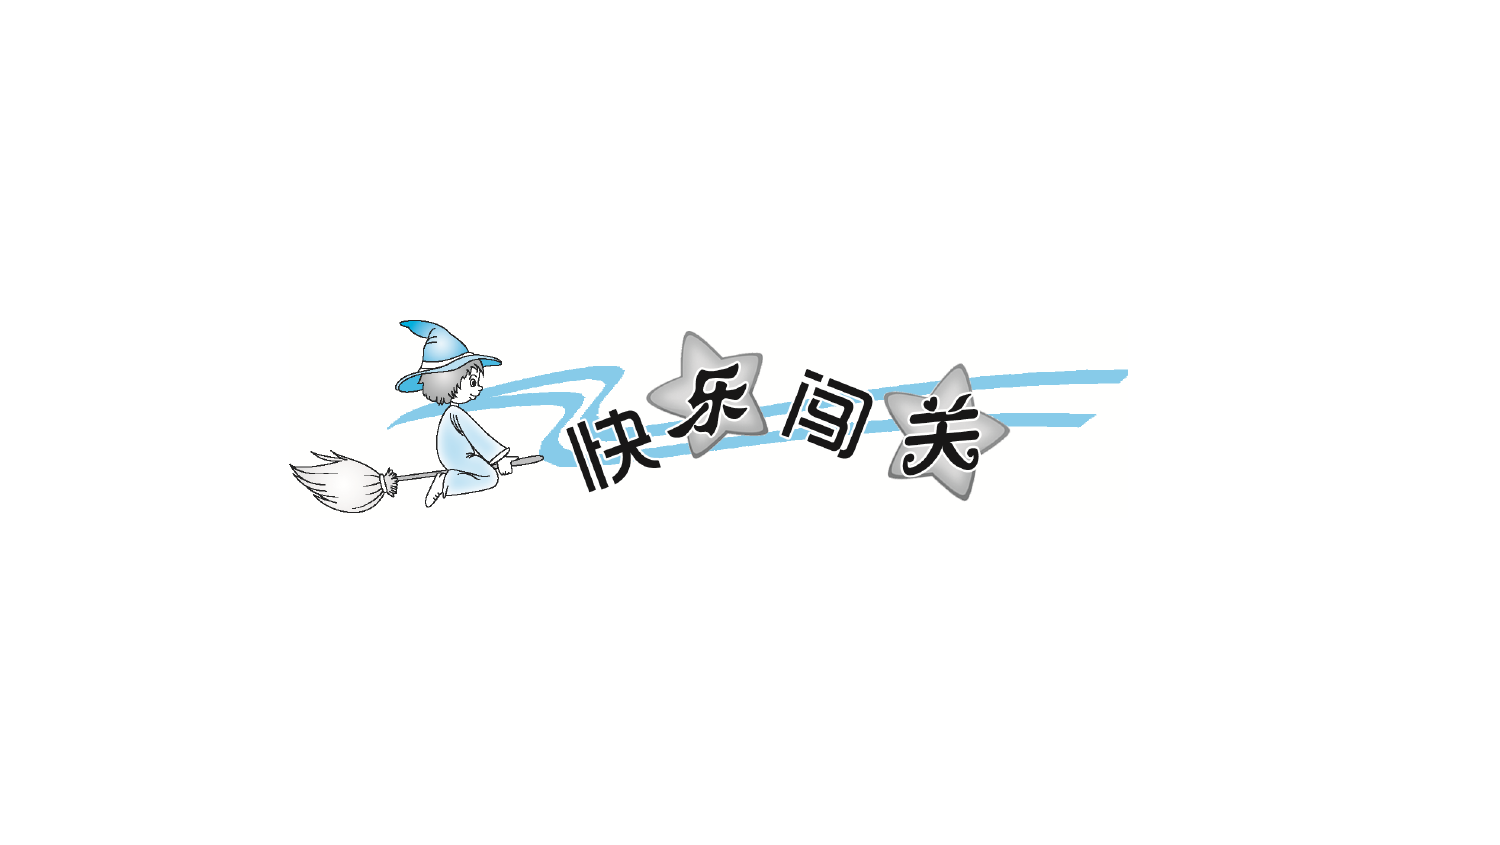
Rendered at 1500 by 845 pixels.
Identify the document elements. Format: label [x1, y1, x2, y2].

picture [289, 315, 1129, 518]
